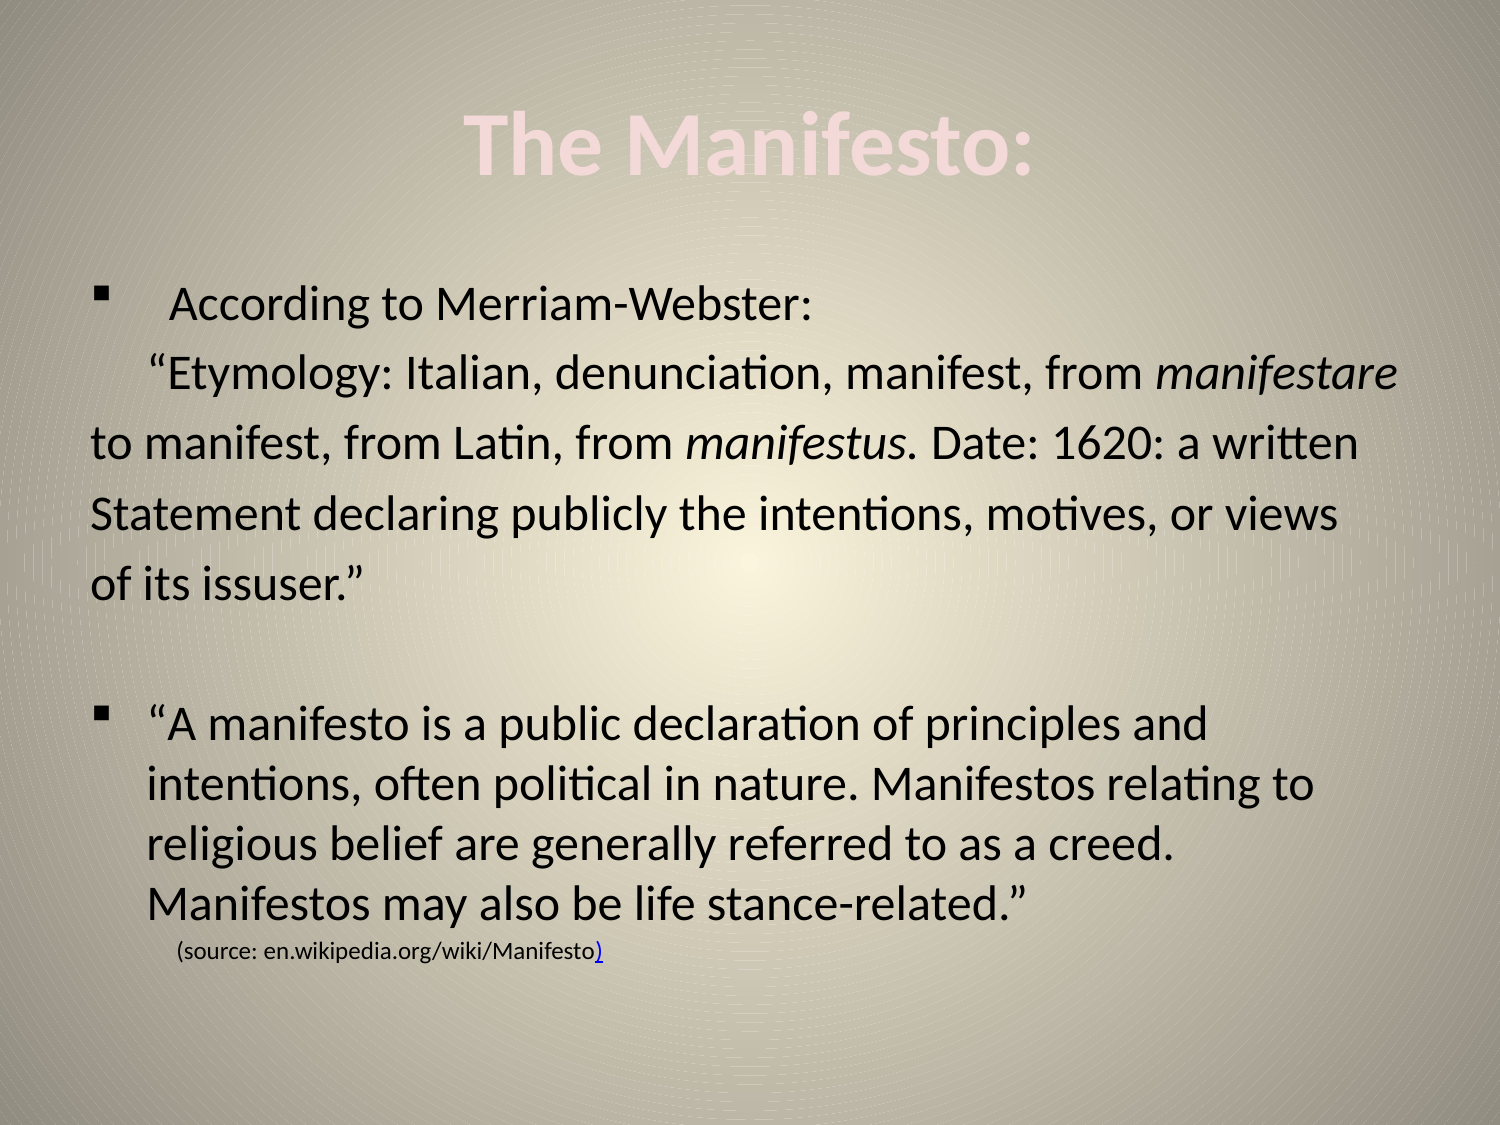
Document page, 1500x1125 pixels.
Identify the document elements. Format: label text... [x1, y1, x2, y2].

list According to Merriam-Webster: “Etymology: Italian, denunciation, manifest, from manifestare to manifest, from Latin, from manifestus. Date: 1620: a written Statement declaring publicly the intentions, motives, or views of its issuser.” “A manifesto is a public declaration of principles and intentions, often political in nature. Manifestos relating to religious belief are generally referred to as a creed. Manifestos may also be life stance-related.” (source: en.wikipedia.org/wiki/Manifesto) [75, 262, 1425, 1005]
title The Manifesto: [75, 45, 1425, 233]
